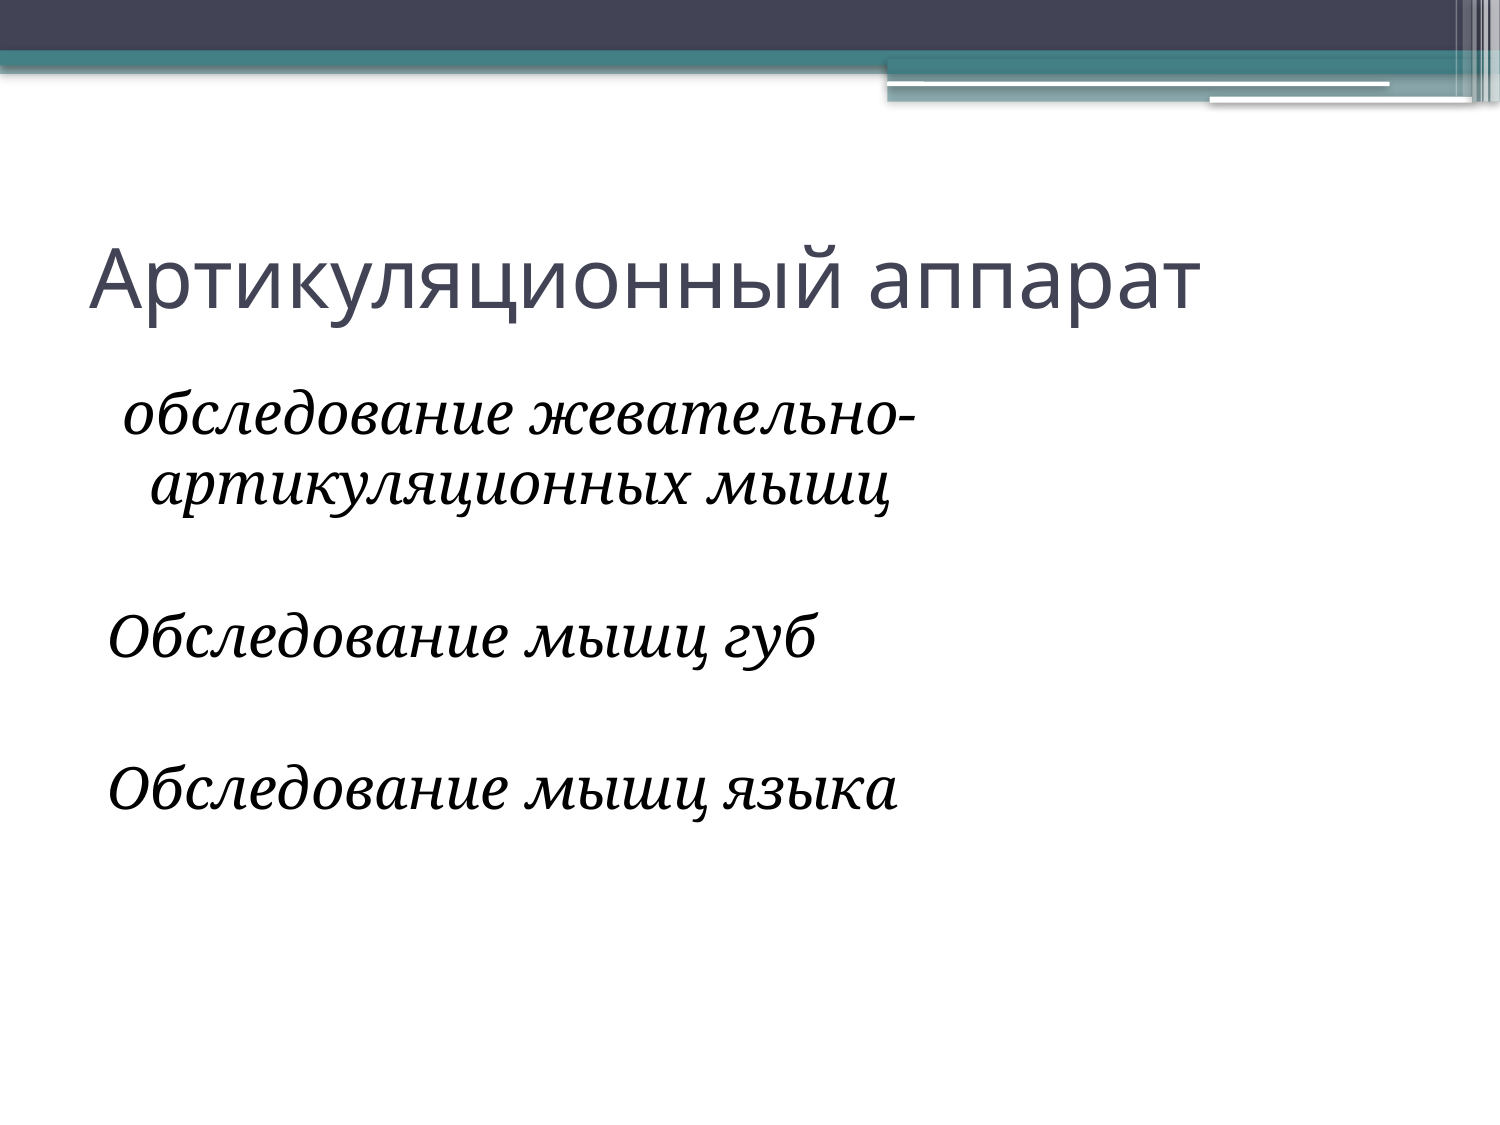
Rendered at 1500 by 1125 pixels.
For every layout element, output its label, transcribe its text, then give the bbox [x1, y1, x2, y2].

list обследование жевательно-артикуляционных мышц Обследование мышц губ Обследование мышц языка [75, 368, 1425, 1079]
title Артикуляционный аппарат [75, 187, 1425, 363]
